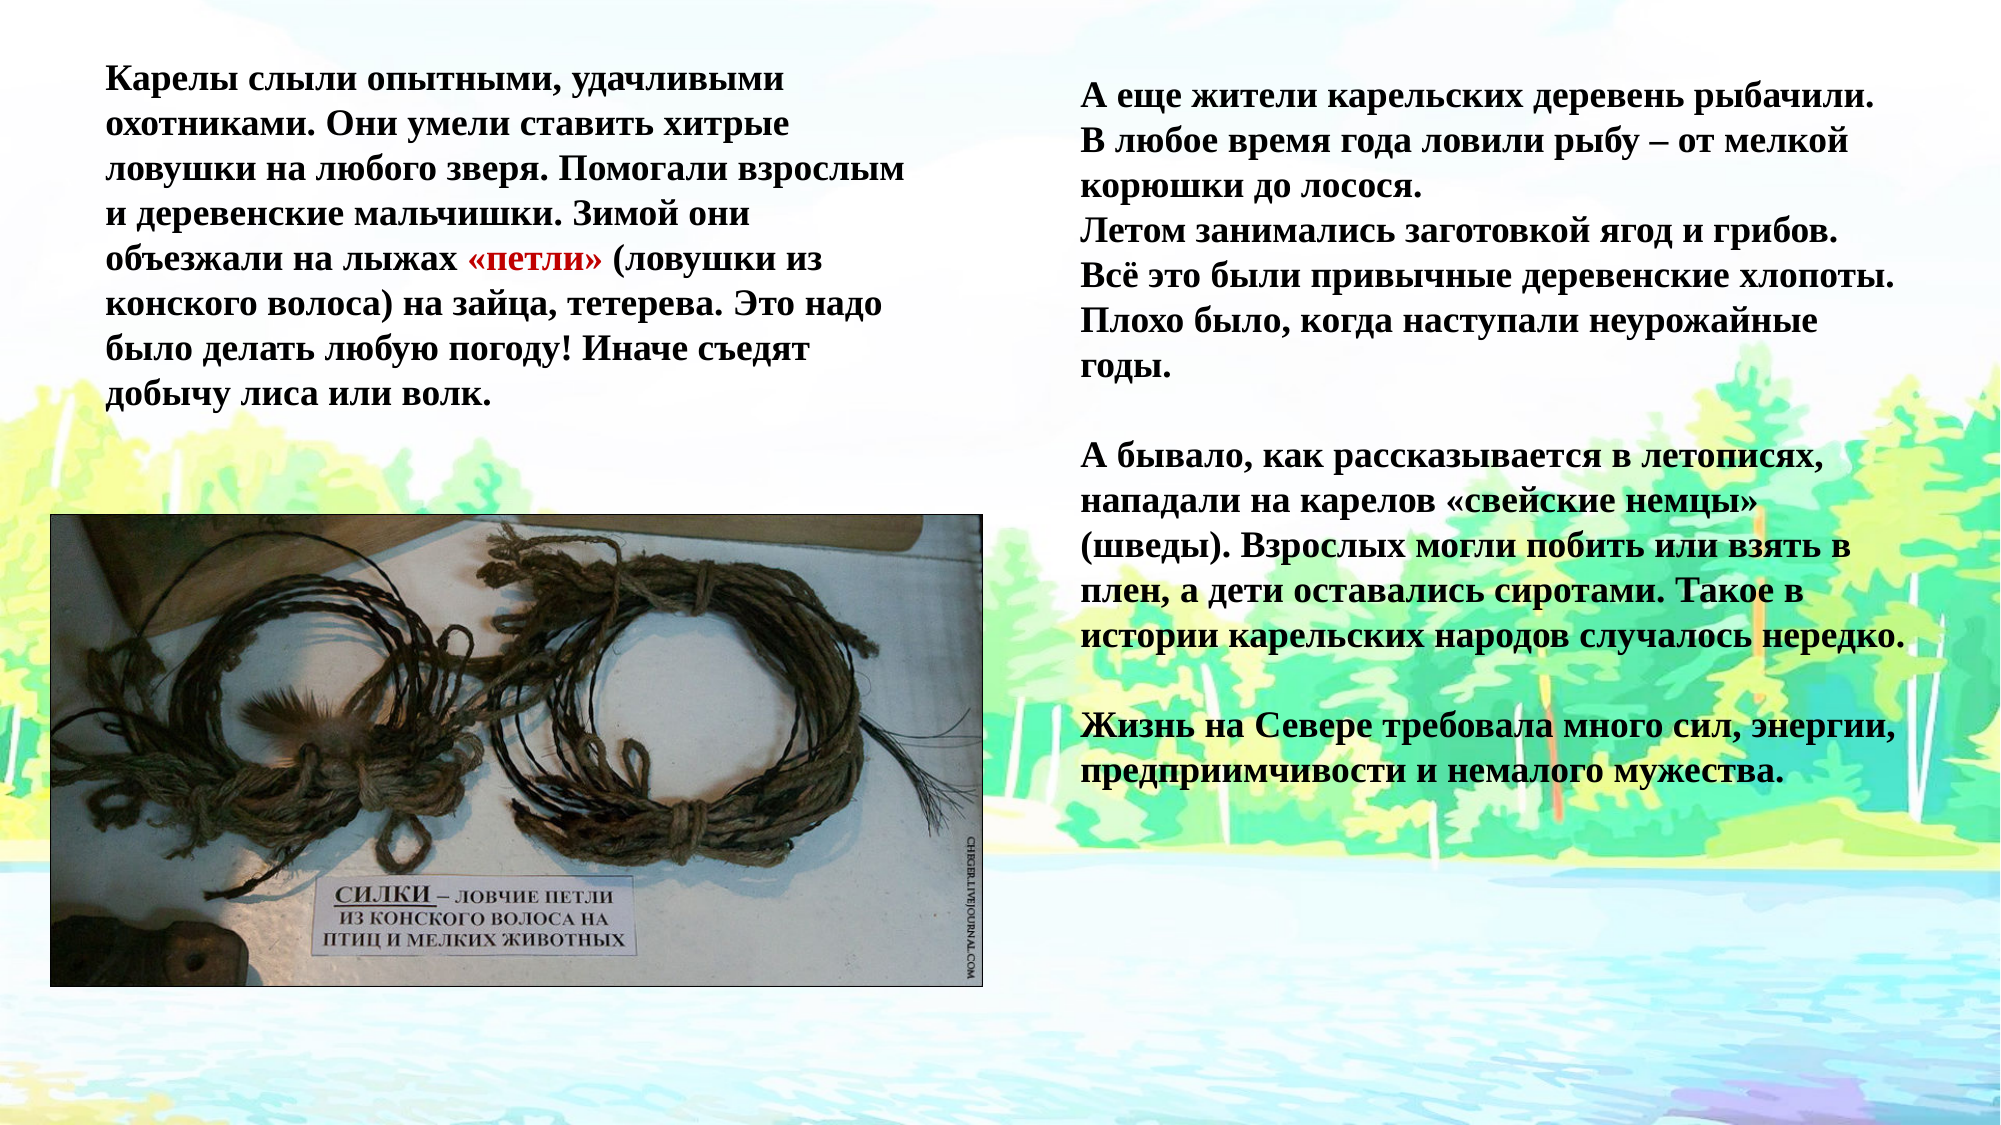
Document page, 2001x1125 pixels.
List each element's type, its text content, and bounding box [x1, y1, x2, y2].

text_box А еще жители карельских деревень рыбачили. В любое время года ловили рыбу – от мелкой корюшки до лосося. Летом занимались заготовкой ягод и грибов. Всё это были привычные деревенские хлопоты. Плохо было, когда наступали неурожайные годы. А бывало, как рассказывается в летописях, нападали на карелов «свейские немцы» (шведы). Взрослых могли побить или взять в плен, а дети оставались сиротами. Такое в истории карельских народов случалось нередко. Жизнь на Севере требовала много сил, энергии, предприимчивости и немалого мужества. [1065, 63, 1922, 798]
text_box Карелы слыли опытными, удачливыми охотниками. Они умели ставить хитрые ловушки на любого зверя. Помогали взрослым и деревенские мальчишки. Зимой они объезжали на лыжах «петли» (ловушки из конского волоса) на зайца, тетерева. Это надо было делать любую погоду! Иначе съедят добычу лиса или волк. [90, 45, 947, 420]
picture [0, 0, 2001, 1125]
